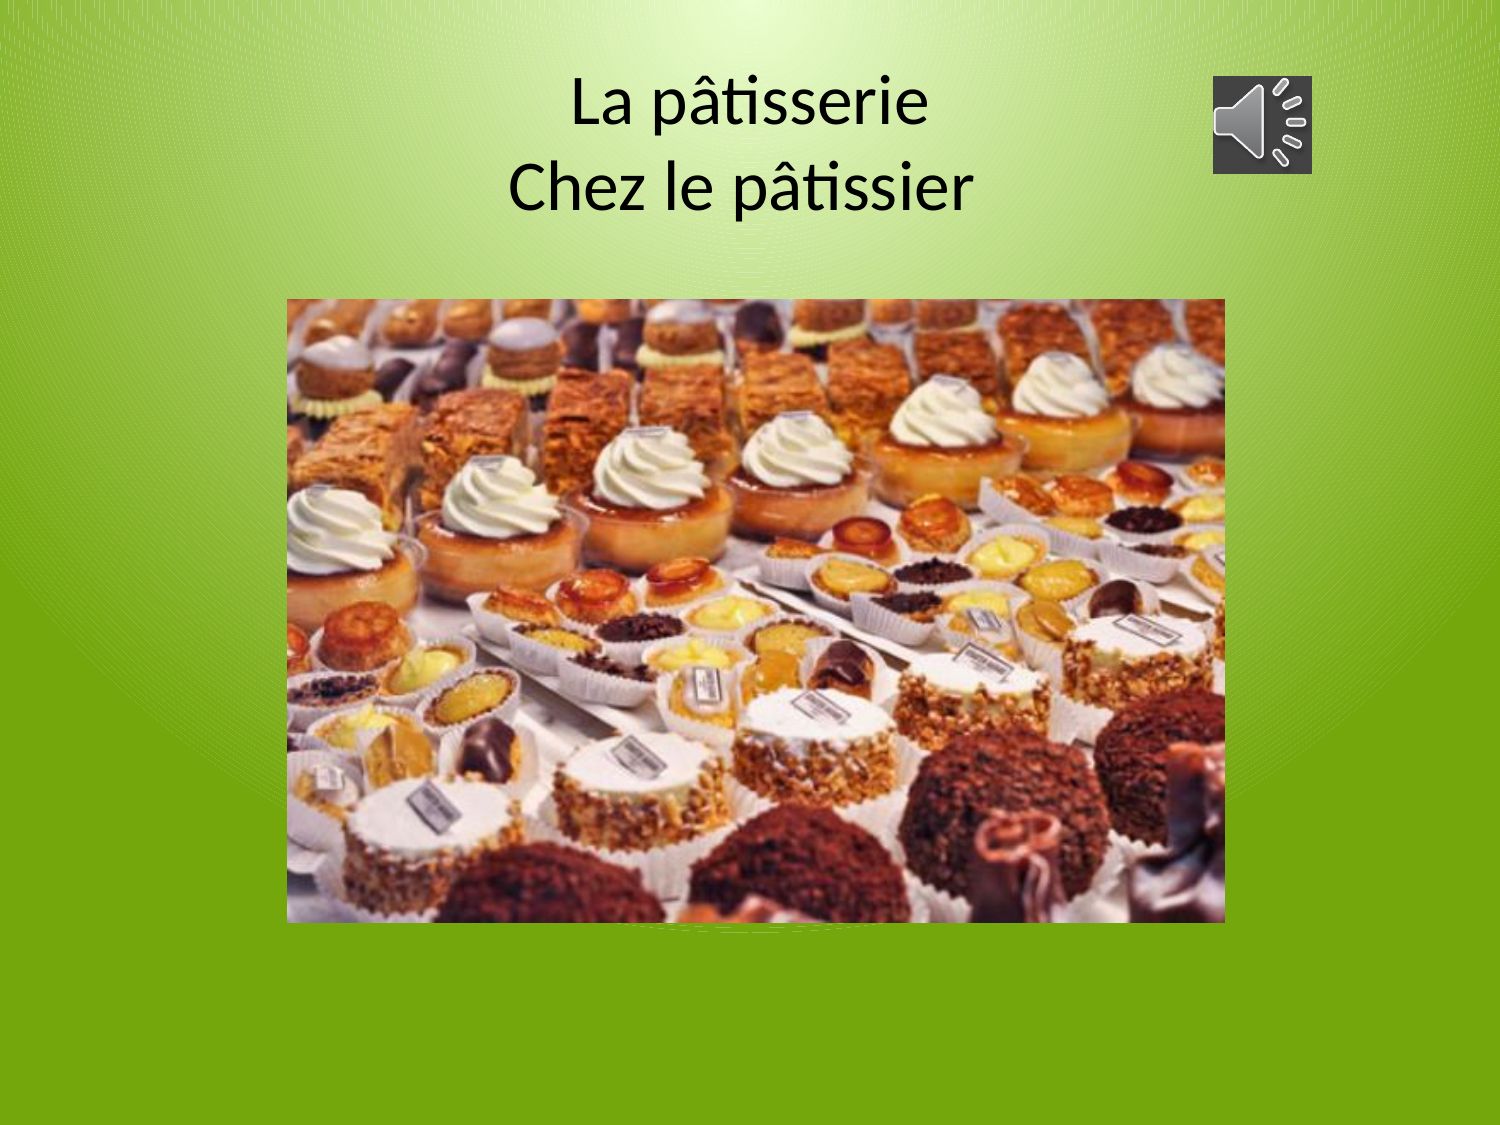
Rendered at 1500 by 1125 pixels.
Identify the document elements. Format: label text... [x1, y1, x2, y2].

title La pâtisserie Chez le pâtissier [75, 45, 1425, 233]
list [287, 299, 1226, 923]
picture [1212, 74, 1313, 176]
